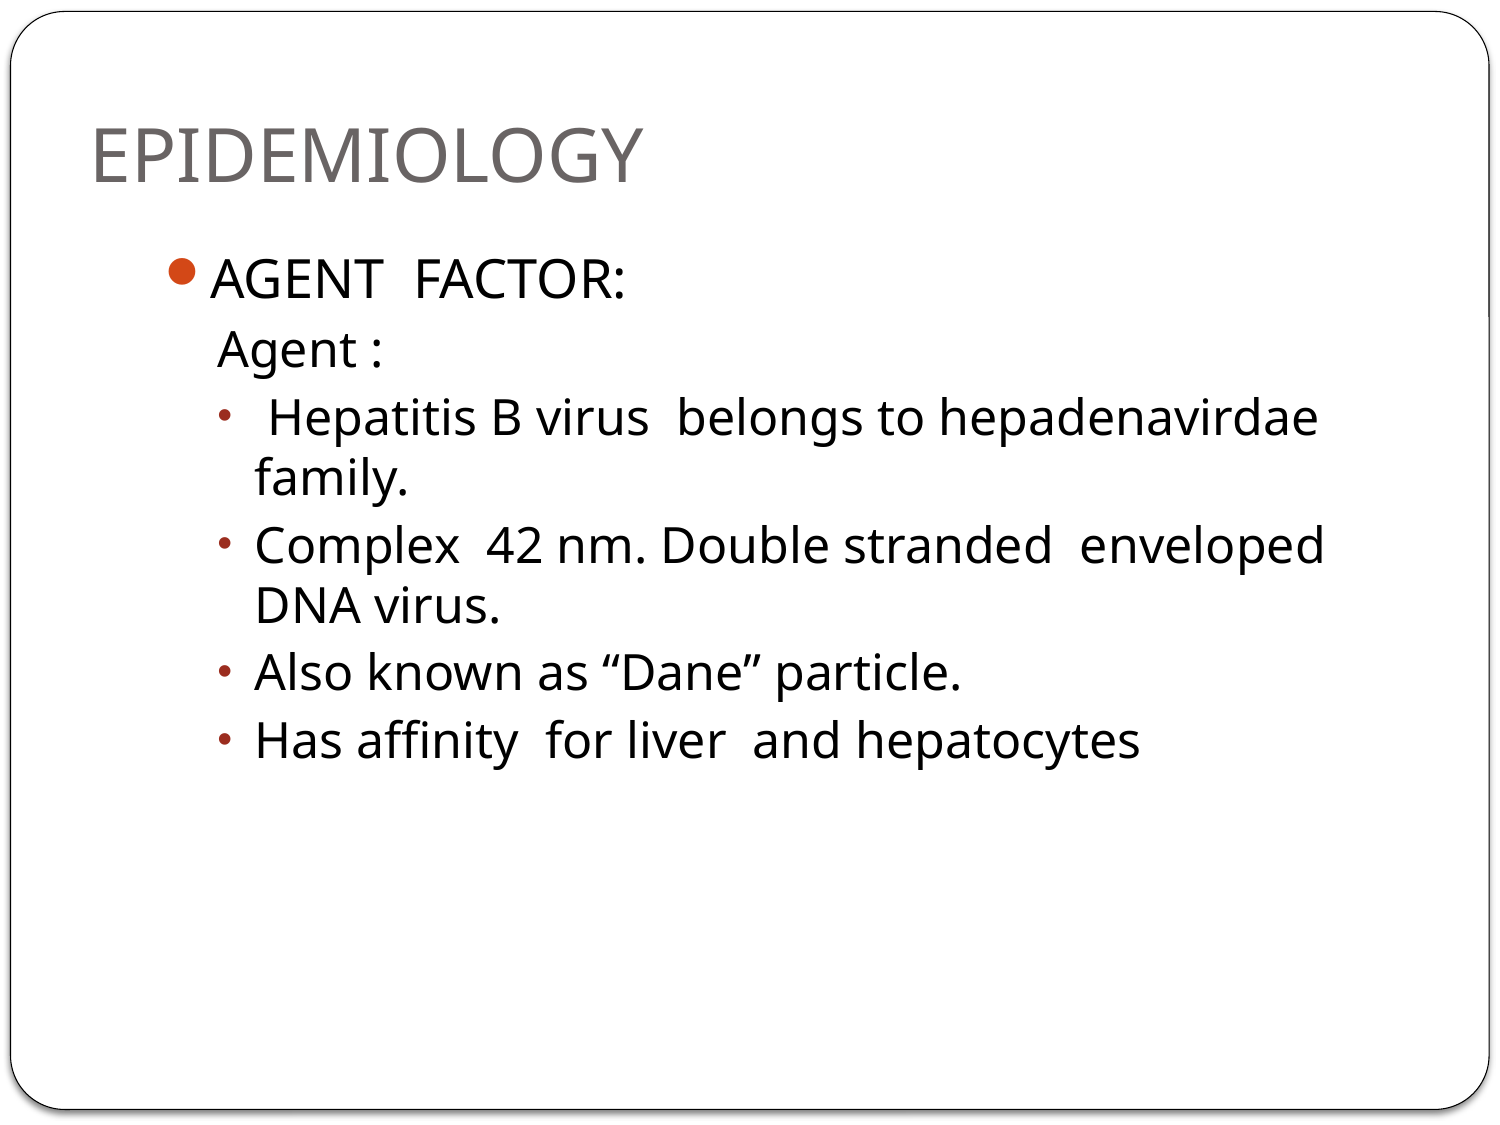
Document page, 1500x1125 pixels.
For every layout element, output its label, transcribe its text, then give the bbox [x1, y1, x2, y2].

list AGENT FACTOR: Agent : Hepatitis B virus belongs to hepadenavirdae family. Complex 42 nm. Double stranded enveloped DNA virus. Also known as “Dane” particle. Has affinity for liver and hepatocytes [150, 237, 1425, 988]
title EPIDEMIOLOGY [75, 45, 1425, 213]
